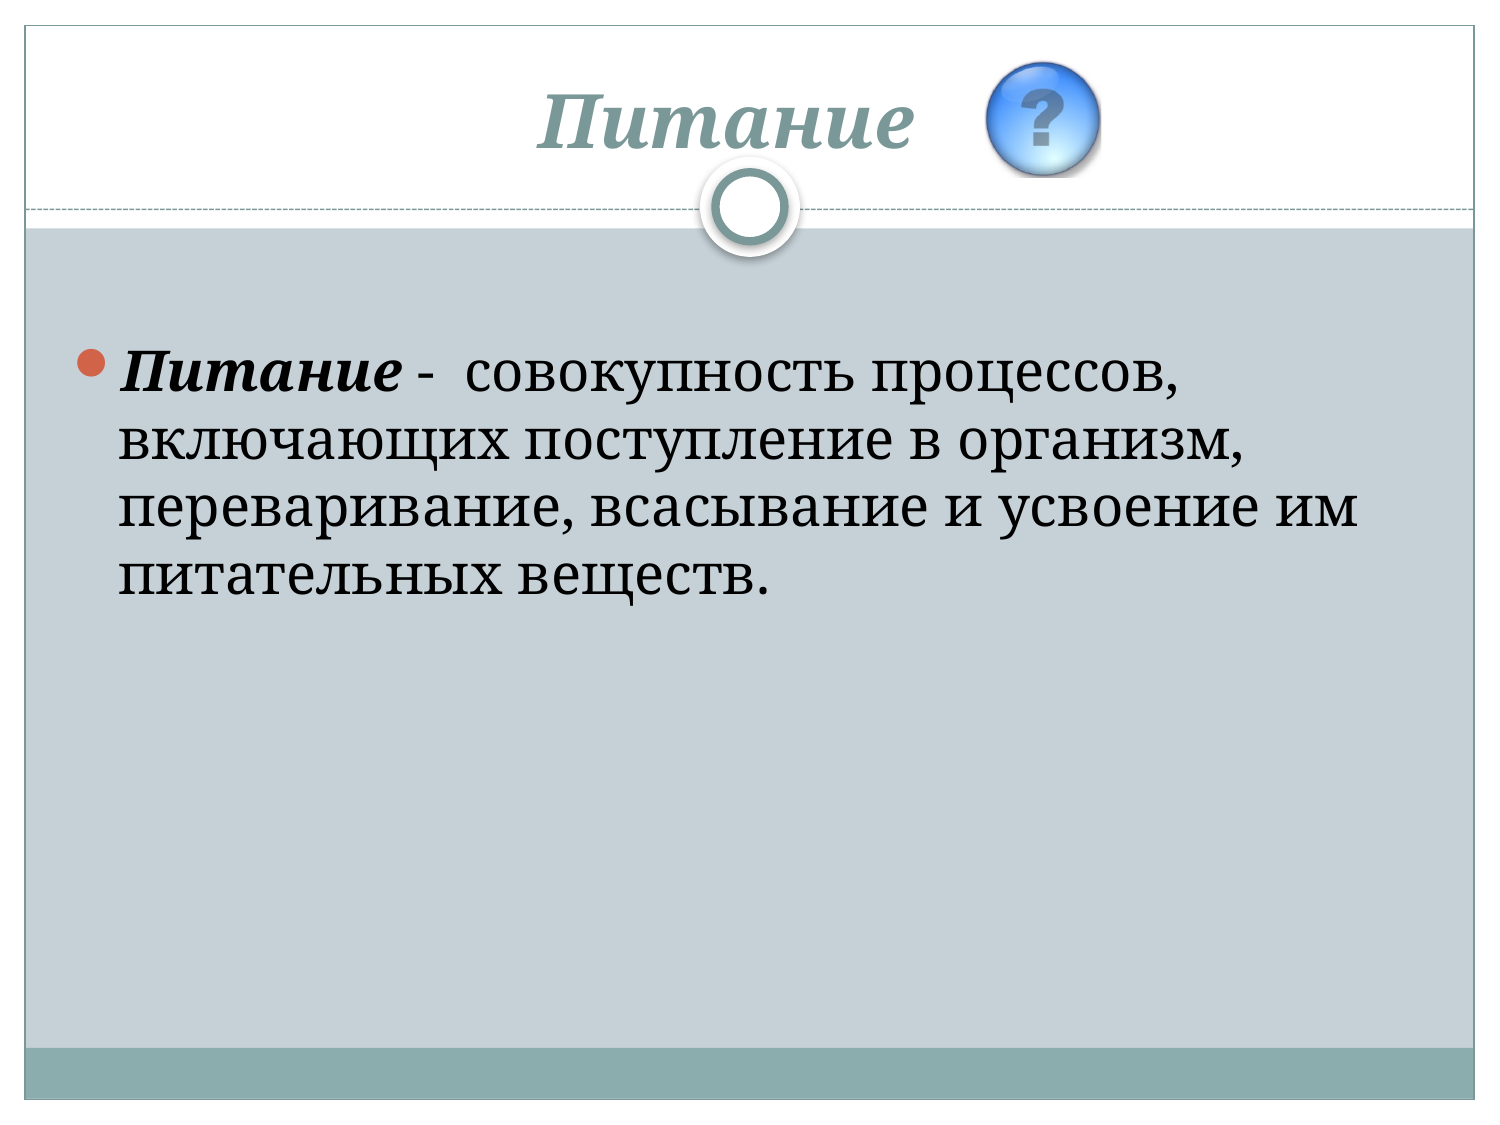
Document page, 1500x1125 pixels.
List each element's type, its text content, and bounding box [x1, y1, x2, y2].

title Питание [445, 46, 1008, 172]
list Питание - совокупность процессов, включающих поступление в организм, переваривание, всасывание и усвоение им питательных веществ. [58, 328, 1454, 657]
picture [984, 58, 1102, 179]
